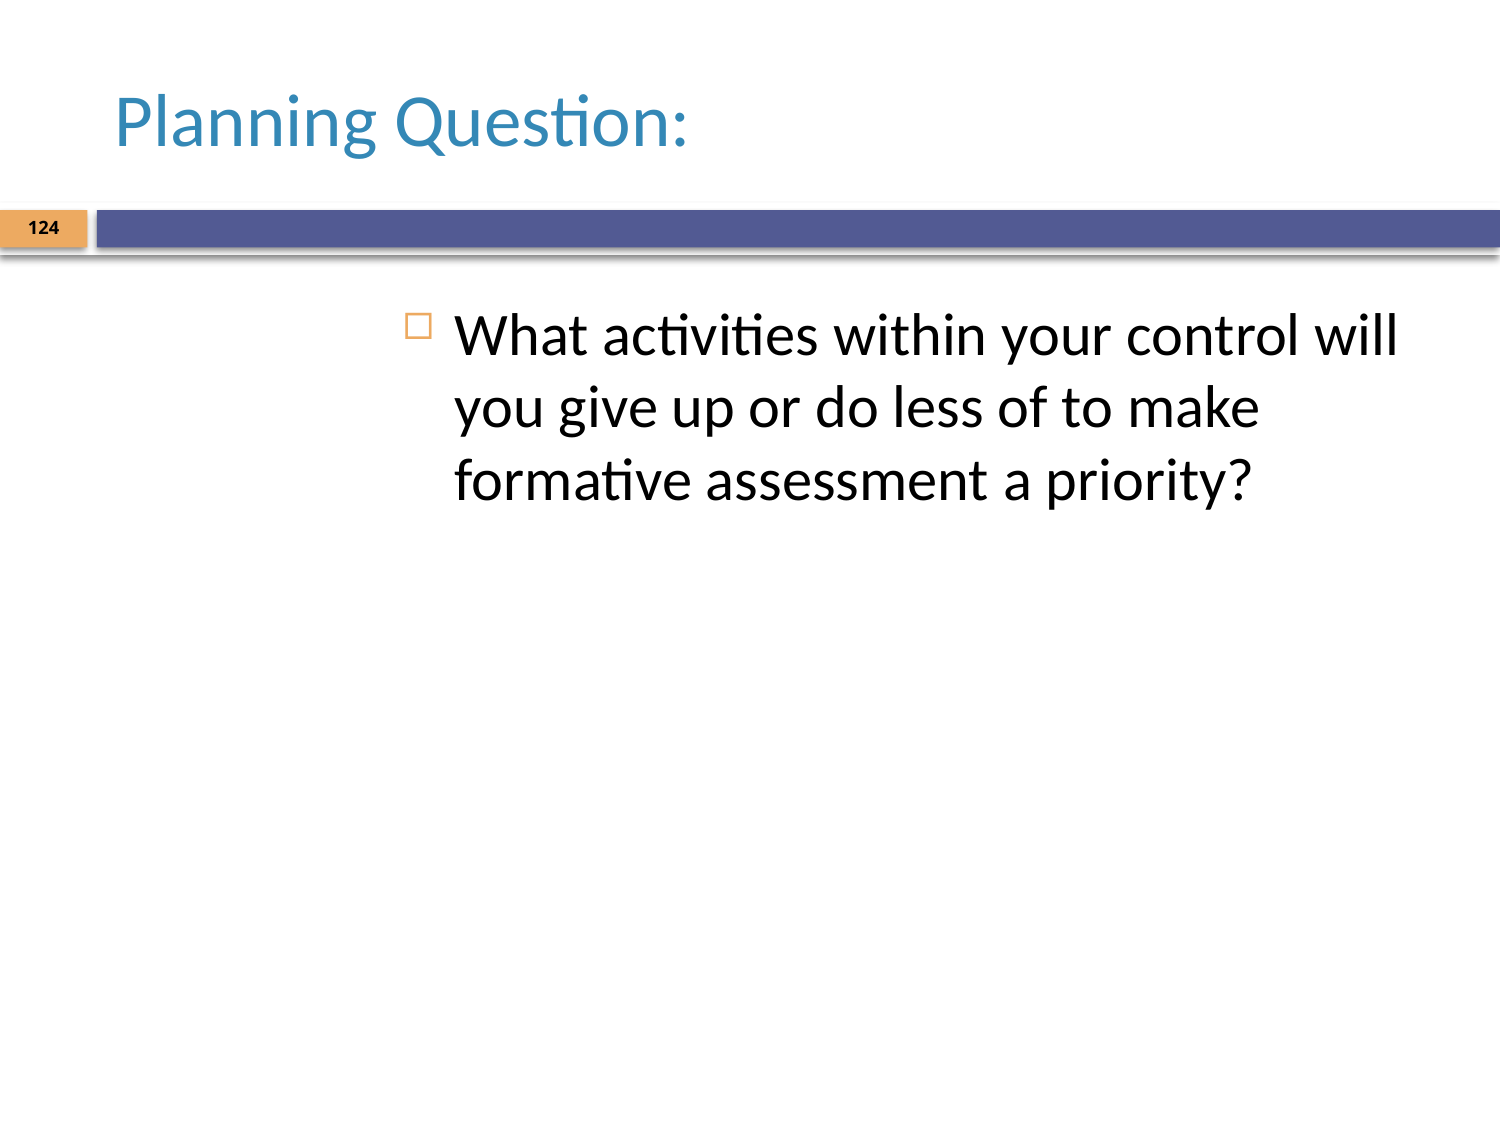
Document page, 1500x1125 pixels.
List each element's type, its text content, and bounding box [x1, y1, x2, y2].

title Planning Question: [99, 44, 1425, 188]
slide_number 124 [0, 208, 88, 249]
list What activities within your control will you give up or do less of to make formative assessment a priority? [387, 287, 1438, 1013]
